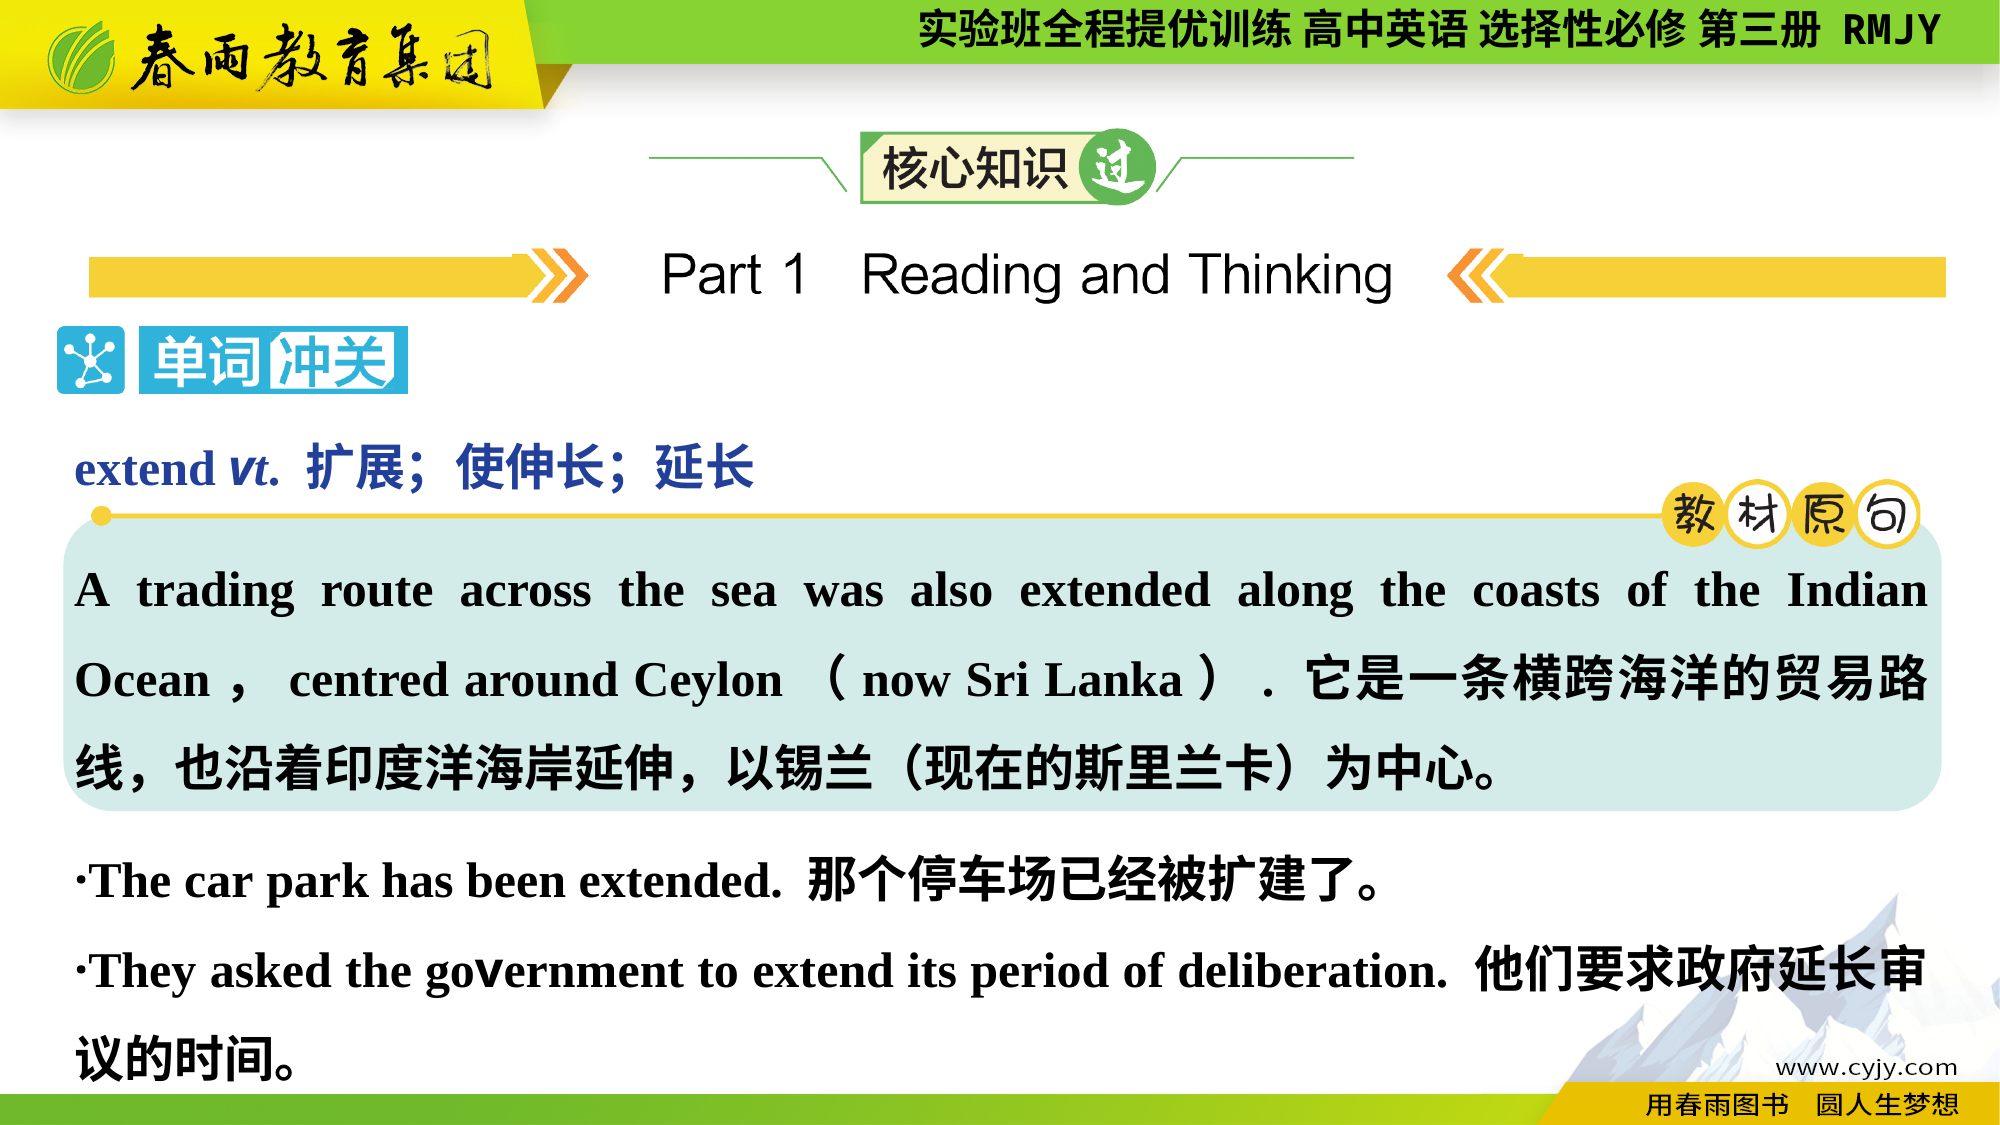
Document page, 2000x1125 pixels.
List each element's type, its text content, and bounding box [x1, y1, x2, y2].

text_box A trading route across the sea was also extended along the coasts of the Indian Ocean，centred around Ceylon（now Sri Lanka）. 它是一条横跨海洋的贸易路线，也沿着印度洋海岸延伸，以锡兰（现在的斯里兰卡）为中心。 [59, 518, 1944, 804]
picture [0, 0, 2000, 1125]
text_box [90, 479, 1921, 579]
text_box ·The car park has been extended. 那个停车场已经被扩建了。 ·They asked the government to extend its period of deliberation. 他们要求政府延长审议的时间。 [59, 809, 1944, 1095]
list extend vt. 扩展；使伸长；延长 [59, 397, 1944, 494]
text_box [87, 804, 1918, 809]
